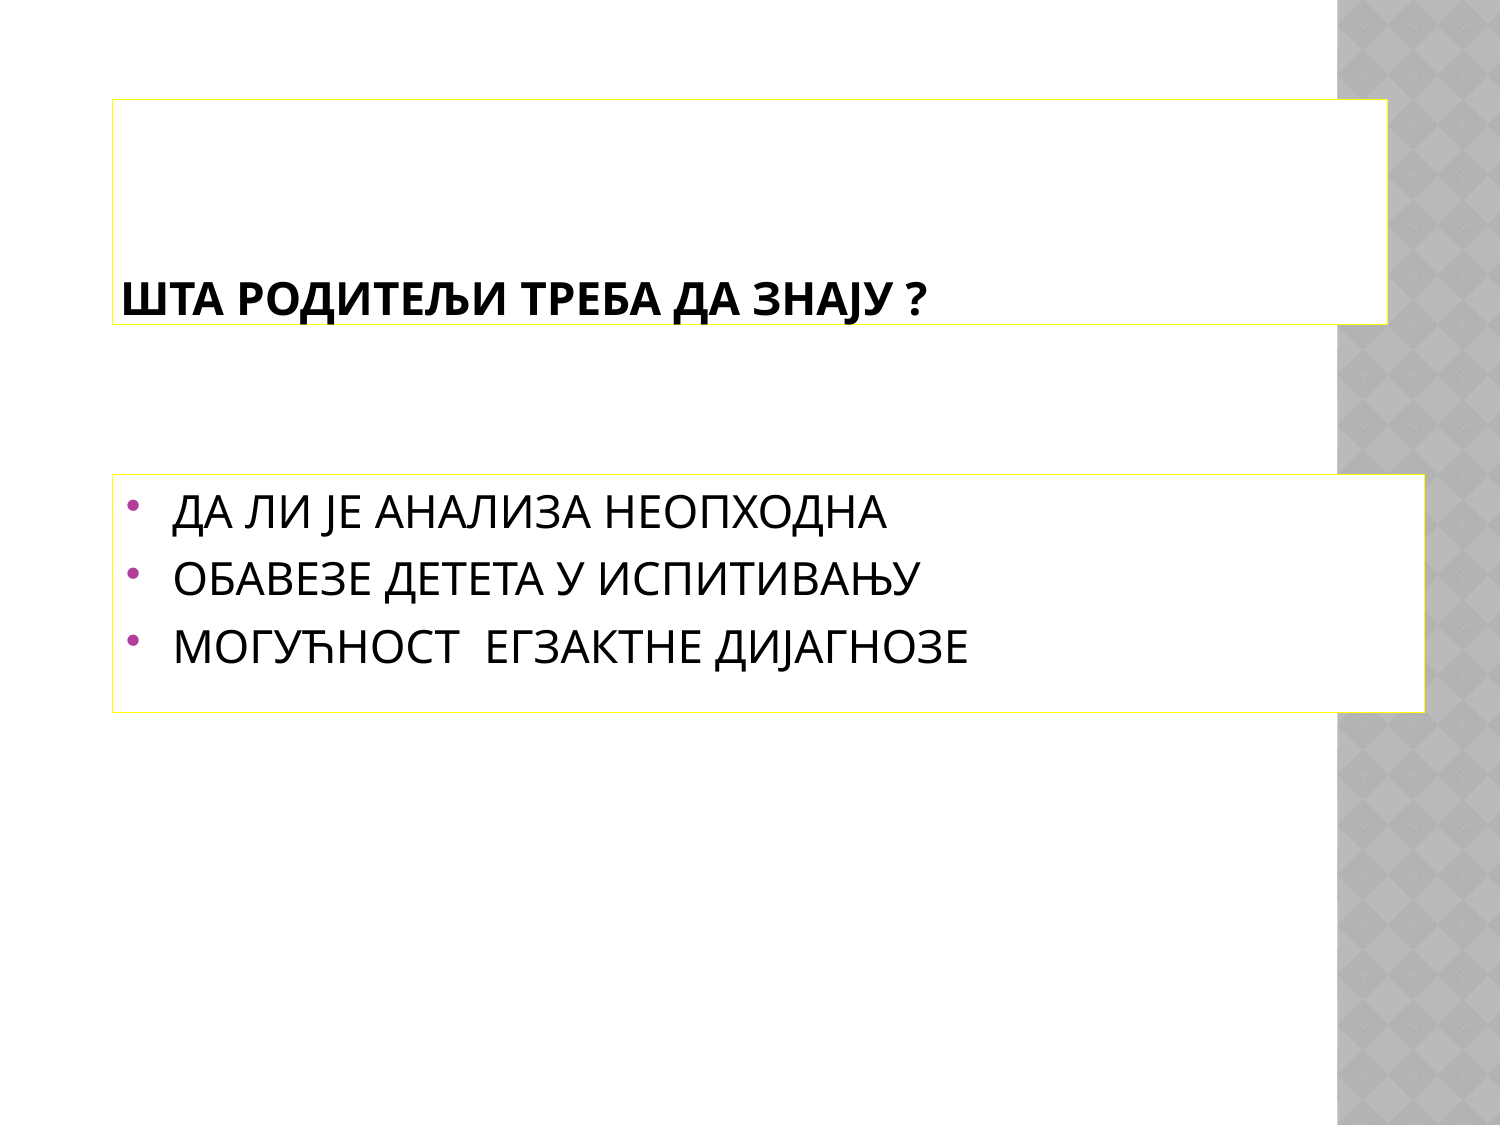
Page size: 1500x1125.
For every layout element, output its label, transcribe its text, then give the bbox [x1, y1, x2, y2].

title ШТА РОДИТЕЉИ ТРЕБА ДА ЗНАЈУ ? [112, 99, 1388, 325]
list ДА ЛИ ЈЕ АНАЛИЗА НЕОПХОДНА ОБАВЕЗЕ ДЕТЕТА У ИСПИТИВАЊУ МОГУЋНОСТ ЕГЗАКТНЕ ДИЈАГНОЗЕ [112, 474, 1425, 713]
